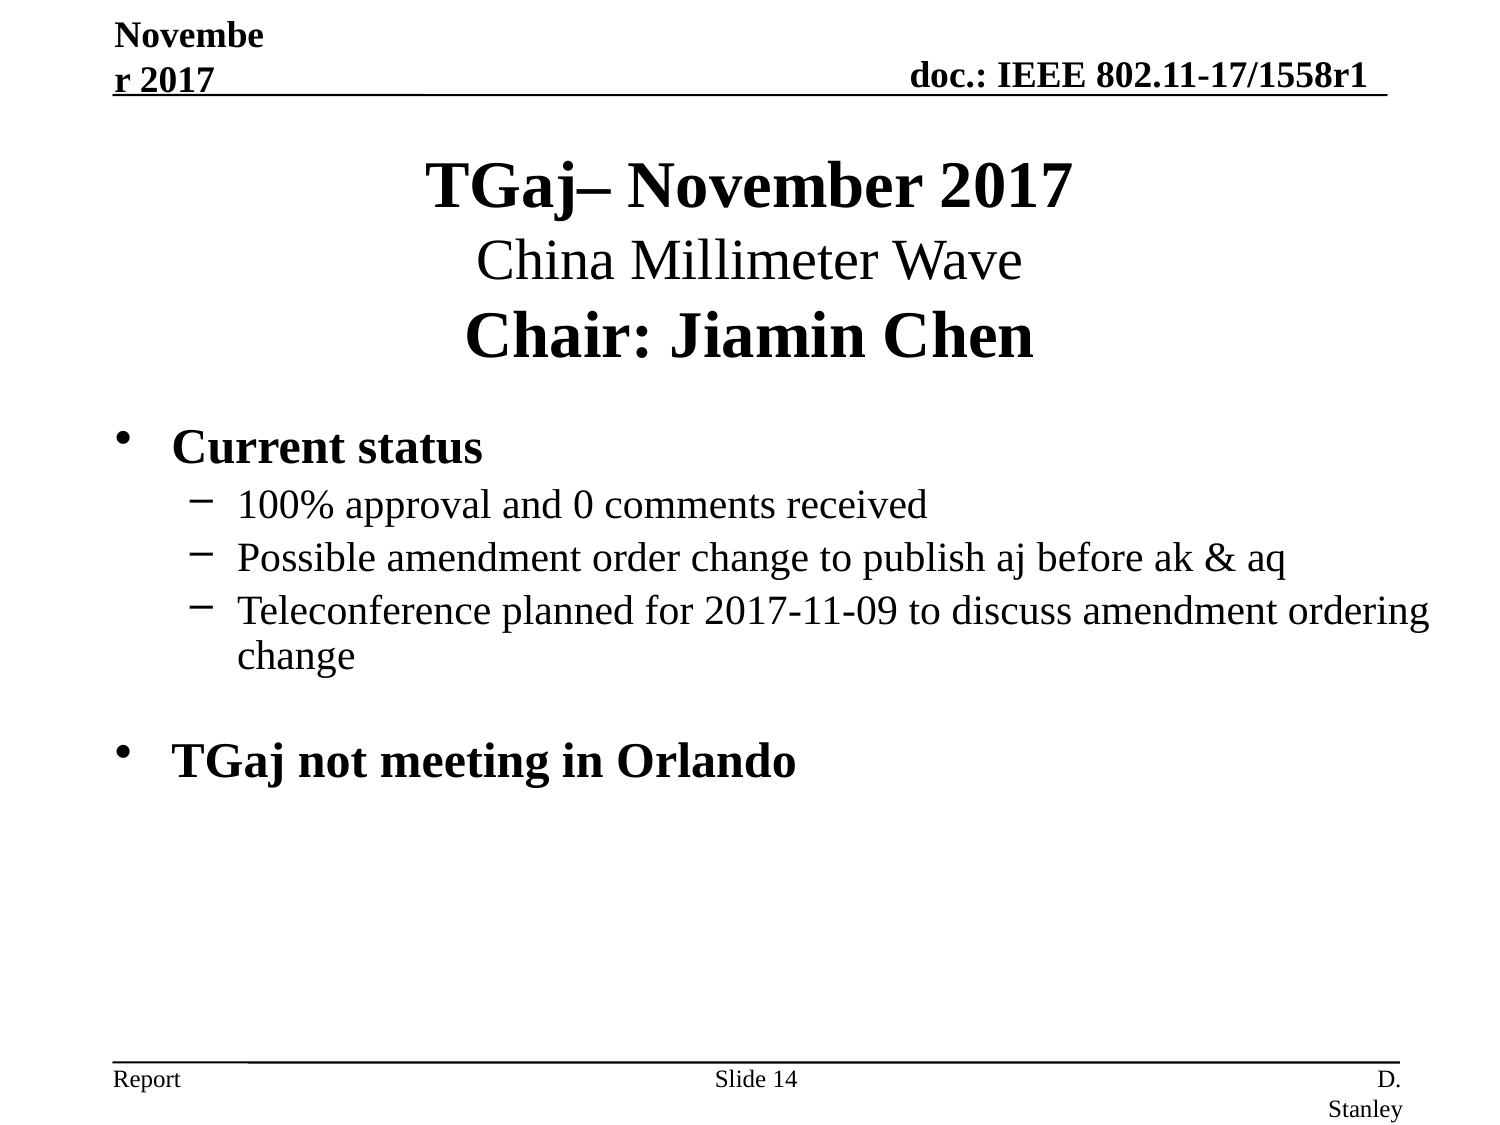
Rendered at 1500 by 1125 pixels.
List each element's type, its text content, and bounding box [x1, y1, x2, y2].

slide_number Slide 14 [712, 1062, 800, 1093]
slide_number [114, 54, 269, 100]
title TGaj– November 2017 China Millimeter Wave Chair: Jiamin Chen [112, 149, 1388, 363]
list Current status 100% approval and 0 comments received Possible amendment order change to publish aj before ak & aq Teleconference planned for 2017-11-09 to discuss amendment ordering change TGaj not meeting in Orlando [99, 412, 1450, 1038]
footer D. Stanley, HP Enterprise [1325, 1062, 1402, 1093]
